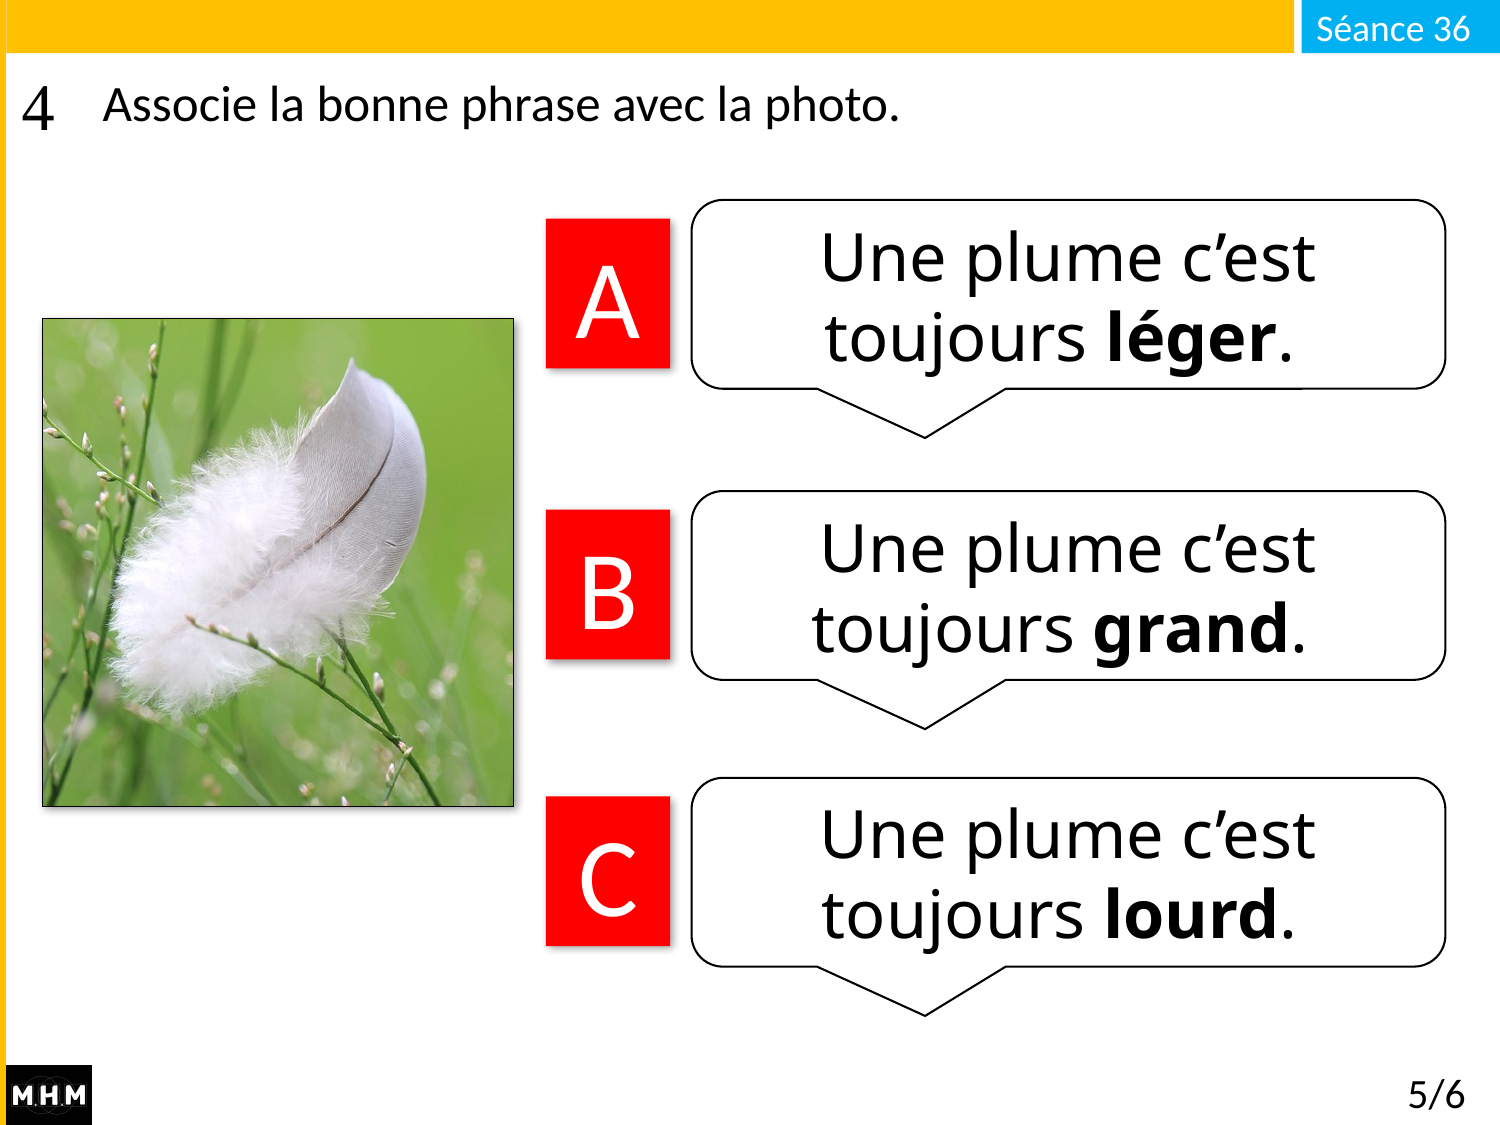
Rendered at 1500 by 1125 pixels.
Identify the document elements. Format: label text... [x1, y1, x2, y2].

text_box C [545, 796, 671, 947]
text_box Une plume c’est toujours lourd. [690, 776, 1447, 1018]
text_box Une plume c’est toujours grand. [690, 490, 1447, 731]
title Associe la bonne phrase avec la photo. [87, 32, 1382, 140]
list 5/6 [1373, 1064, 1500, 1125]
text_box B [545, 509, 671, 660]
picture [42, 318, 514, 807]
text_box Une plume c’est toujours léger. [690, 198, 1447, 440]
picture [6, 1065, 92, 1125]
text_box A [545, 218, 671, 369]
